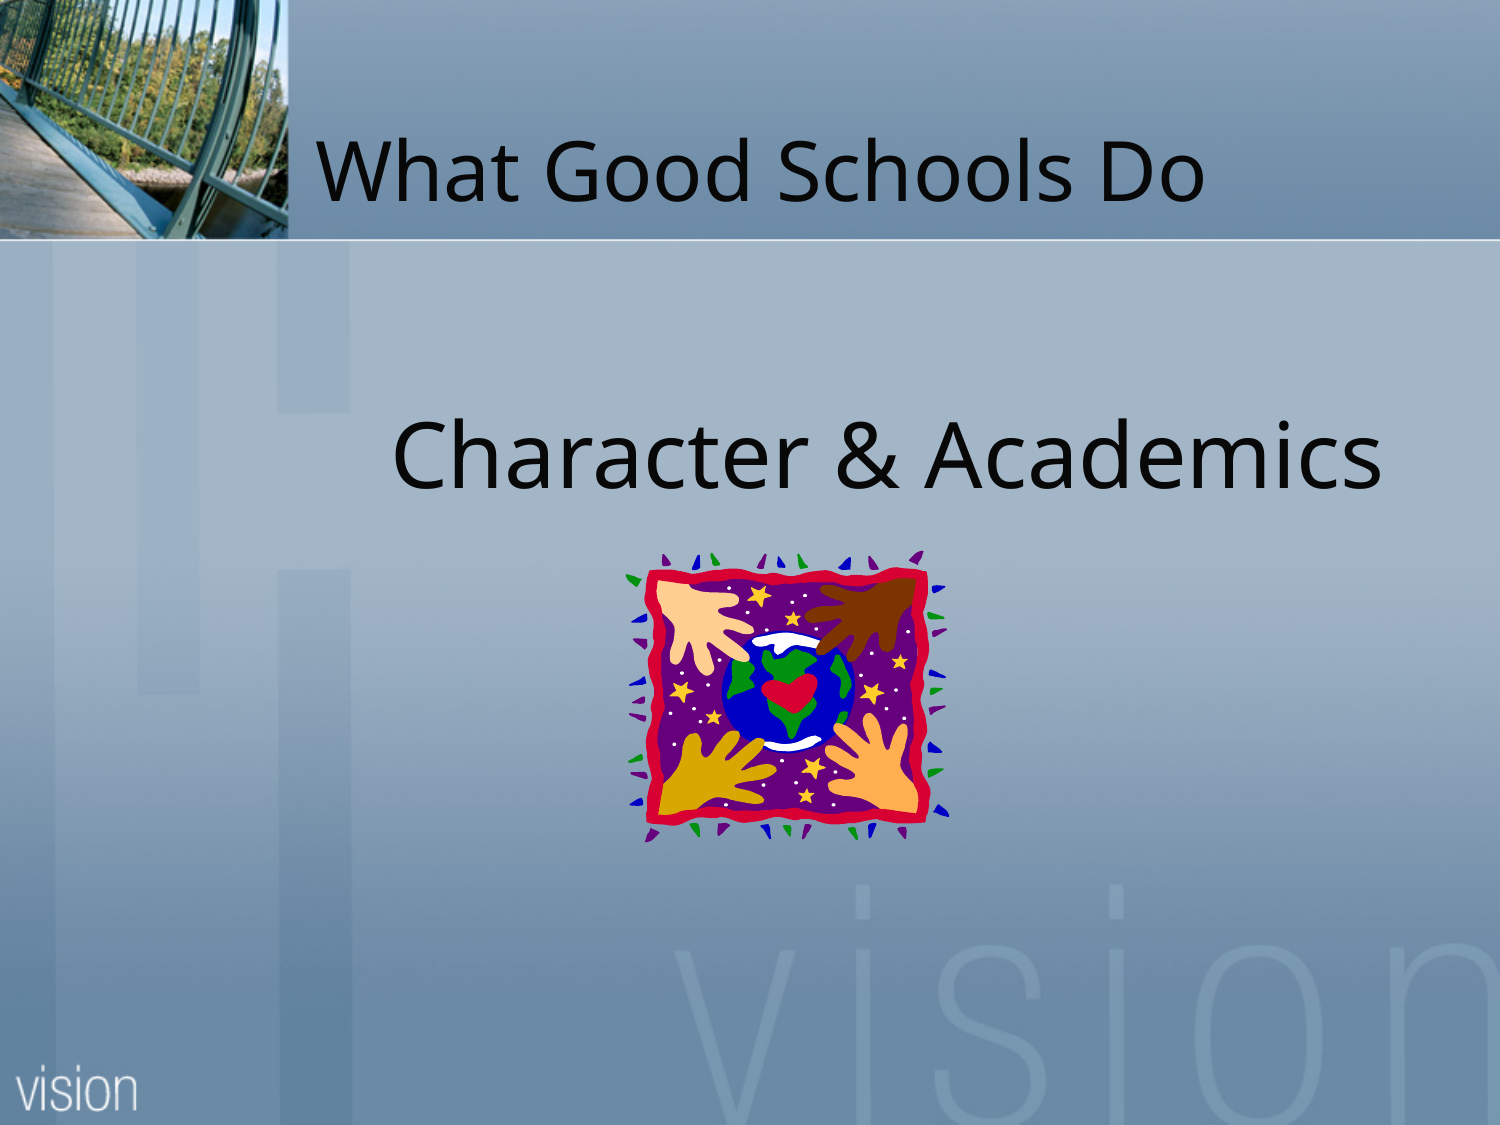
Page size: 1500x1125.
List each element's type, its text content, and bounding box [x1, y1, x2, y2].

picture [0, 0, 1500, 1125]
list Character & Academics [299, 261, 1462, 1095]
title What Good Schools Do [299, 30, 1462, 207]
